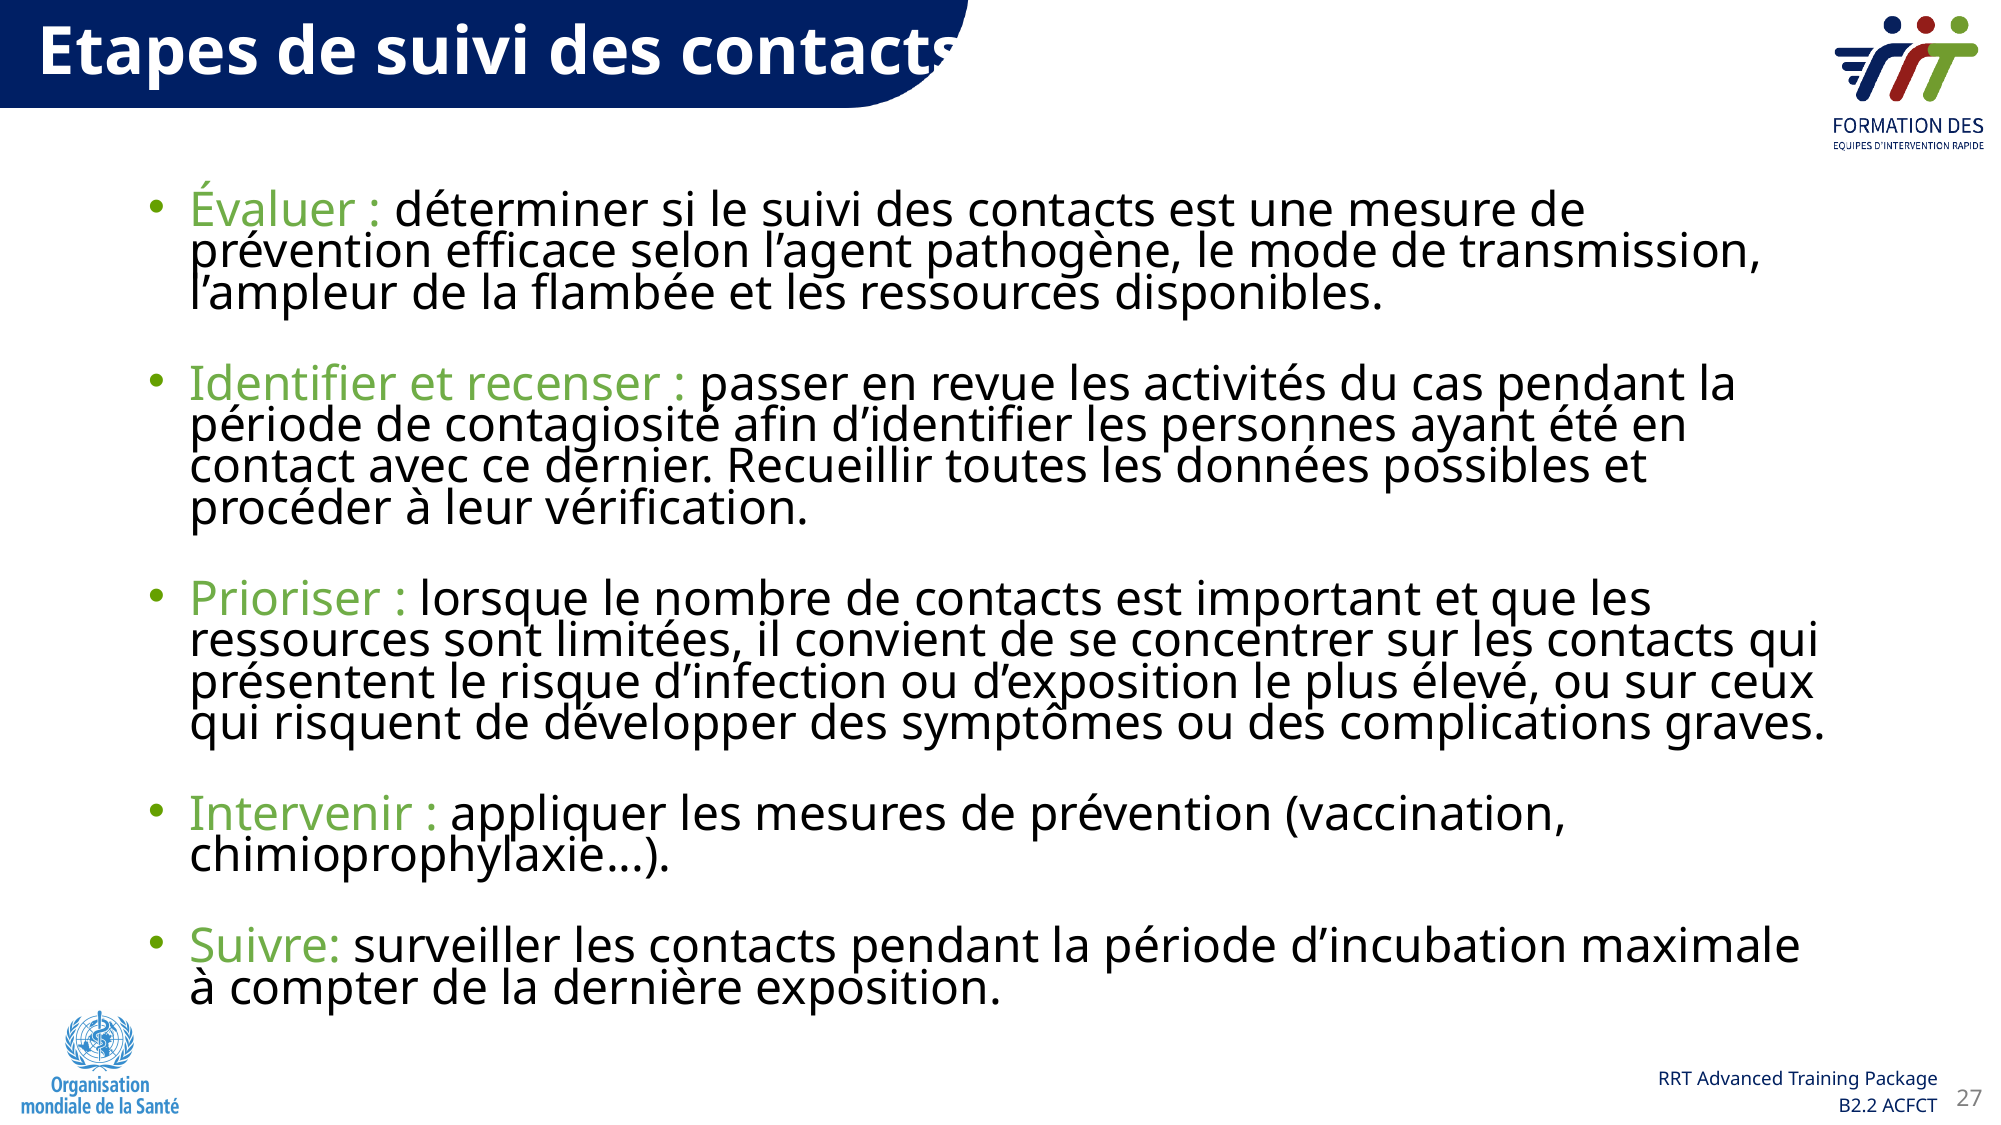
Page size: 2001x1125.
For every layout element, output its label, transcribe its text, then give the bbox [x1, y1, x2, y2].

text_box Etapes de suivi des contacts [30, 0, 977, 106]
picture [20, 1009, 180, 1115]
picture [1833, 15, 1984, 151]
picture [0, 0, 969, 108]
text_box Évaluer : déterminer si le suivi des contacts est une mesure de prévention efficace selon l’agent pathogène, le mode de transmission, l’ampleur de la flambée et les ressources disponibles. Identifier et recenser : passer en revue les activités du cas pendant la période de contagiosité afin d’identifier les personnes ayant été en contact avec ce dernier. Recueillir toutes les données possibles et procéder à leur vérification. Prioriser : lorsque le nombre de contacts est important et que les ressources sont limitées, il convient de se concentrer sur les contacts qui présentent le risque d’infection ou d’exposition le plus élevé, ou sur ceux qui risquent de développer des symptômes ou des complications graves. Intervenir : appliquer les mesures de prévention (vaccination, chimioprophylaxie...). Suivre: surveiller les contacts pendant la période d’incubation maximale à compter de la dernière exposition. [133, 186, 1855, 1003]
